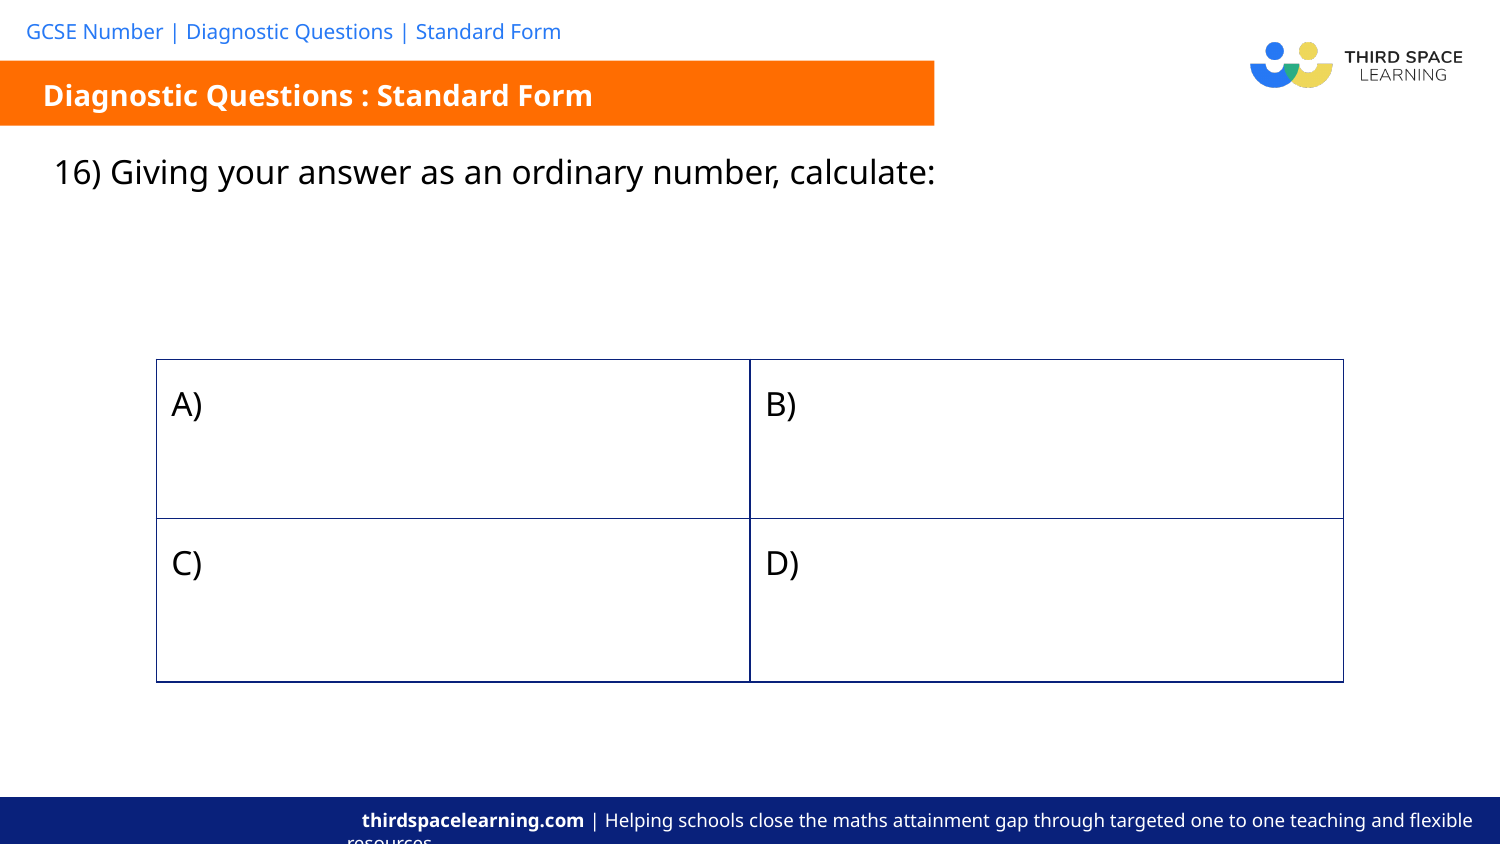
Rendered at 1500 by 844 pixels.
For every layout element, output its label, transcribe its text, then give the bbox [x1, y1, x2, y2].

text_box Diagnostic Questions : Standard Form [27, 61, 778, 127]
picture [1250, 33, 1465, 99]
